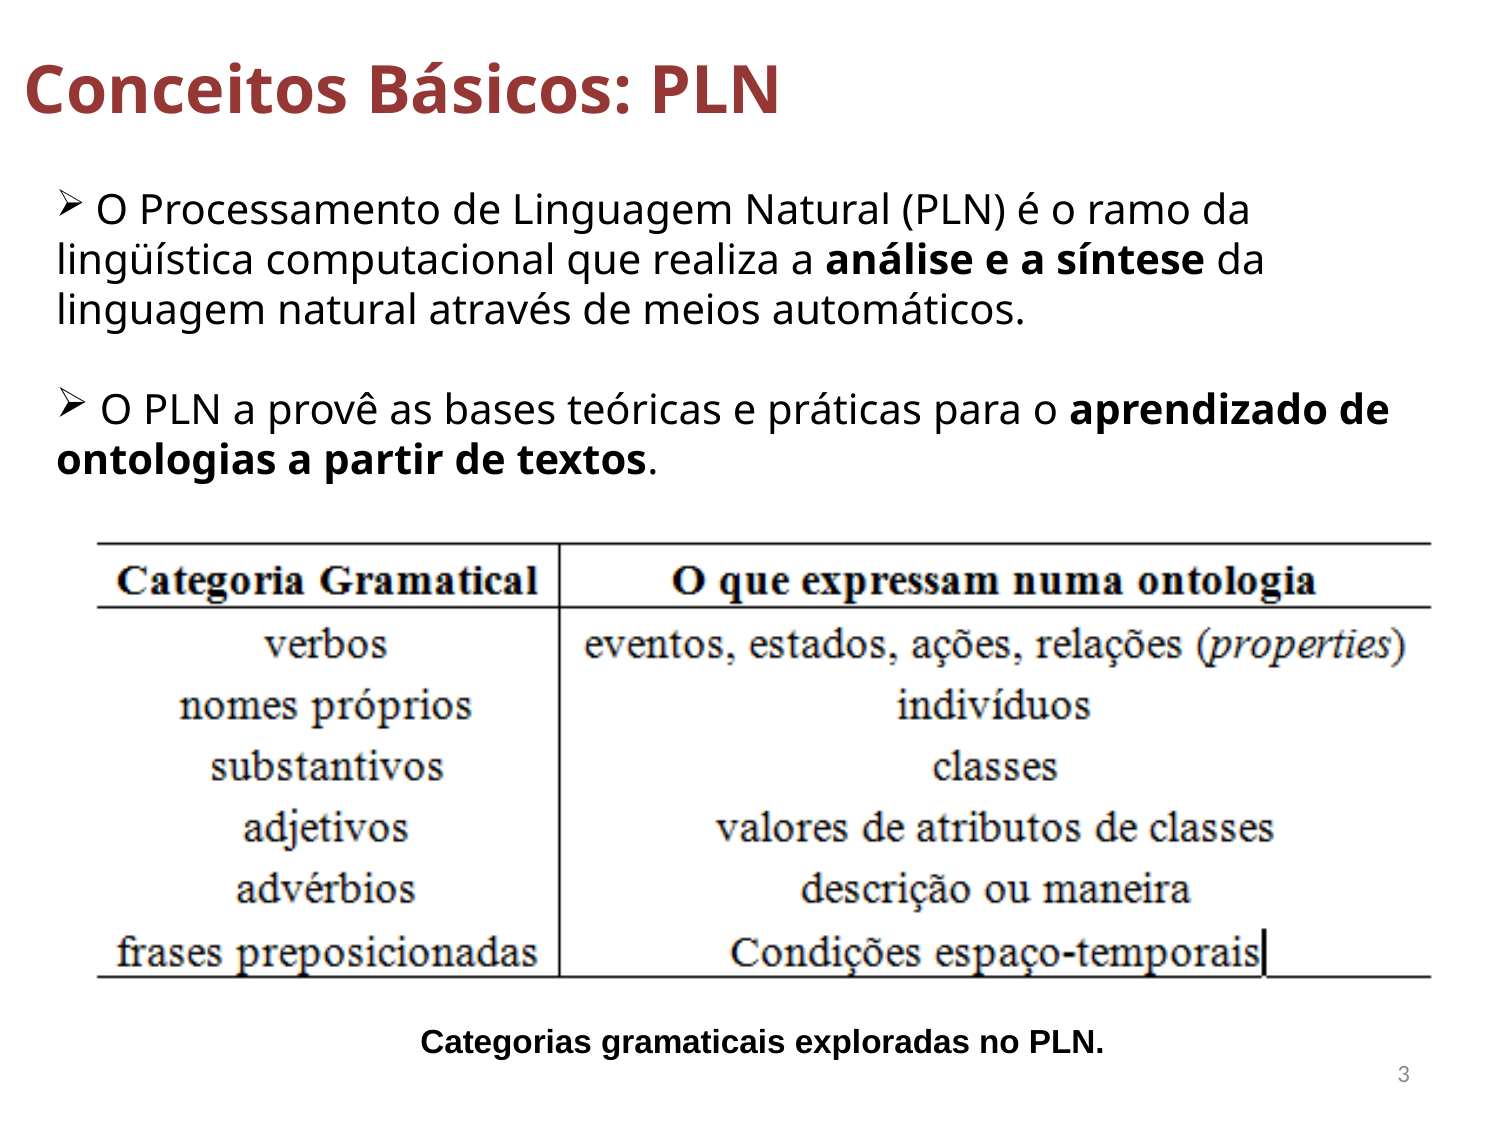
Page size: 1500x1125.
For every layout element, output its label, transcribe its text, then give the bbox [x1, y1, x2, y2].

slide_number 3 [1074, 1042, 1425, 1103]
text_box O Processamento de Linguagem Natural (PLN) é o ramo da lingüística computacional que realiza a análise e a síntese da linguagem natural através de meios automáticos. O PLN a provê as bases teóricas e práticas para o aprendizado de ontologias a partir de textos. [41, 175, 1469, 491]
text_box [41, 491, 1412, 796]
text_box Categorias gramaticais exploradas no PLN. [396, 1015, 1121, 1068]
picture [79, 521, 1461, 1007]
title Conceitos Básicos: PLN [8, 17, 1359, 157]
